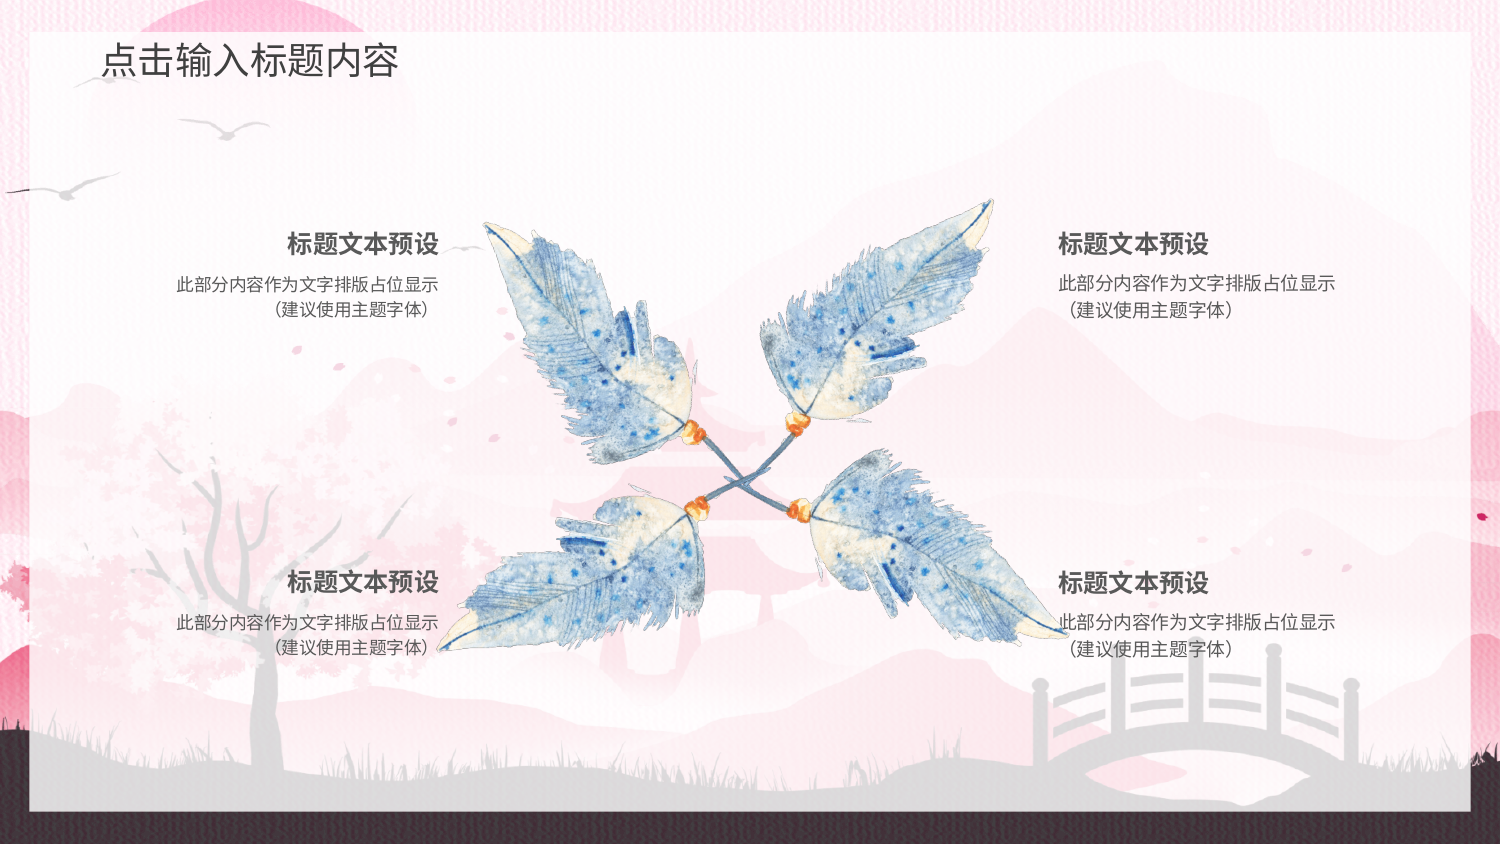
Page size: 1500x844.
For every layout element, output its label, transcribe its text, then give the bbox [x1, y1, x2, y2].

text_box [1046, 566, 1349, 671]
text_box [1046, 227, 1349, 332]
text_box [154, 566, 452, 670]
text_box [154, 227, 452, 332]
picture [0, 0, 1500, 844]
text_box 点击输入标题内容 [100, 28, 450, 91]
